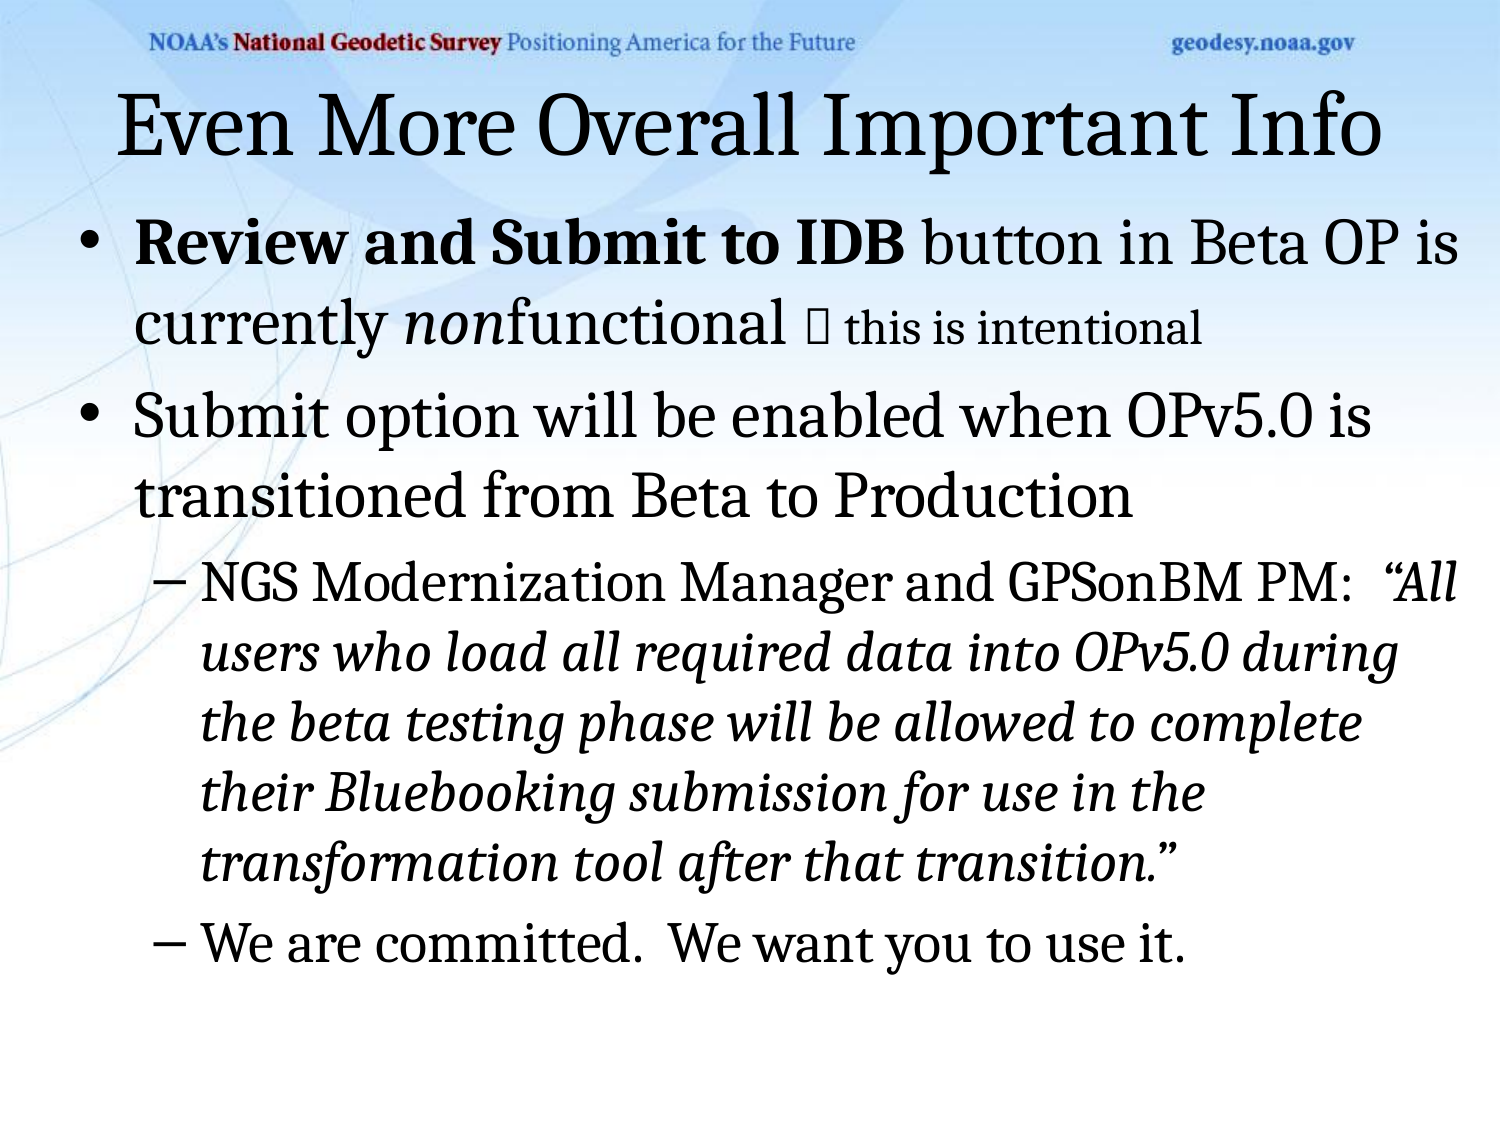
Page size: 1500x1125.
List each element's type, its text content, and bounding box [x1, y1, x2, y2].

title Even More Overall Important Info [75, 24, 1425, 213]
picture [0, 0, 1500, 1125]
list Review and Submit to IDB button in Beta OP is currently nonfunctional  this is intentional Submit option will be enabled when OPv5.0 is transitioned from Beta to Production NGS Modernization Manager and GPSonBM PM: “All users who load all required data into OPv5.0 during the beta testing phase will be allowed to complete their Bluebooking submission for use in the transformation tool after that transition.” We are committed. We want you to use it. [63, 190, 1477, 1097]
